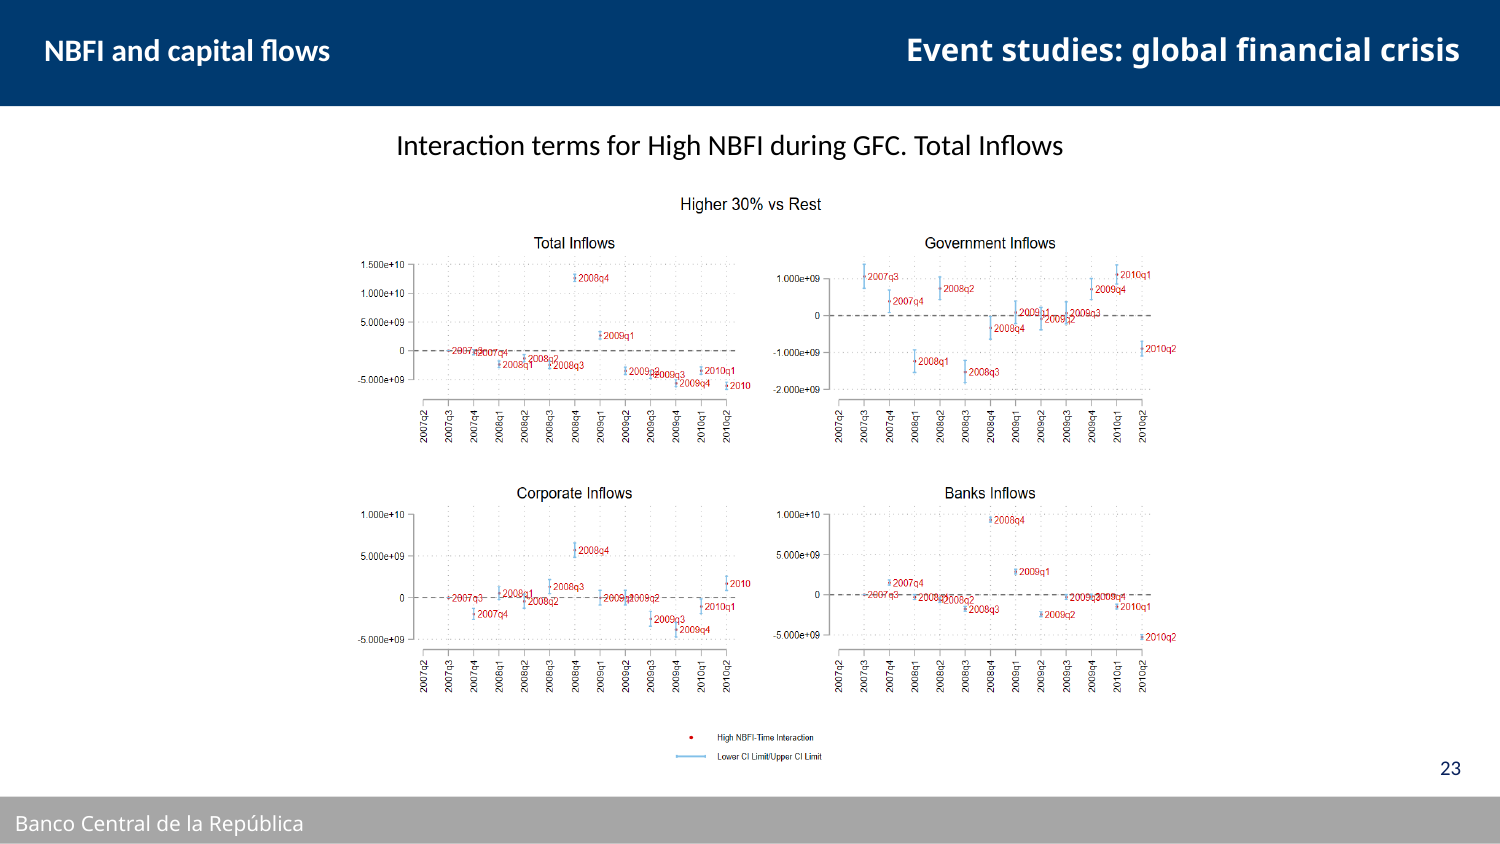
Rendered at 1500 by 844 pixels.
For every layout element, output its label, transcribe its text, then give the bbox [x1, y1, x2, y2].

picture [321, 177, 1179, 793]
text_box Interaction terms for High NBFI during GFC. Total Inflows [374, 118, 1125, 169]
list Event studies: global financial crisis [839, 26, 1476, 84]
text_box NBFI and capital flows [29, 26, 839, 84]
